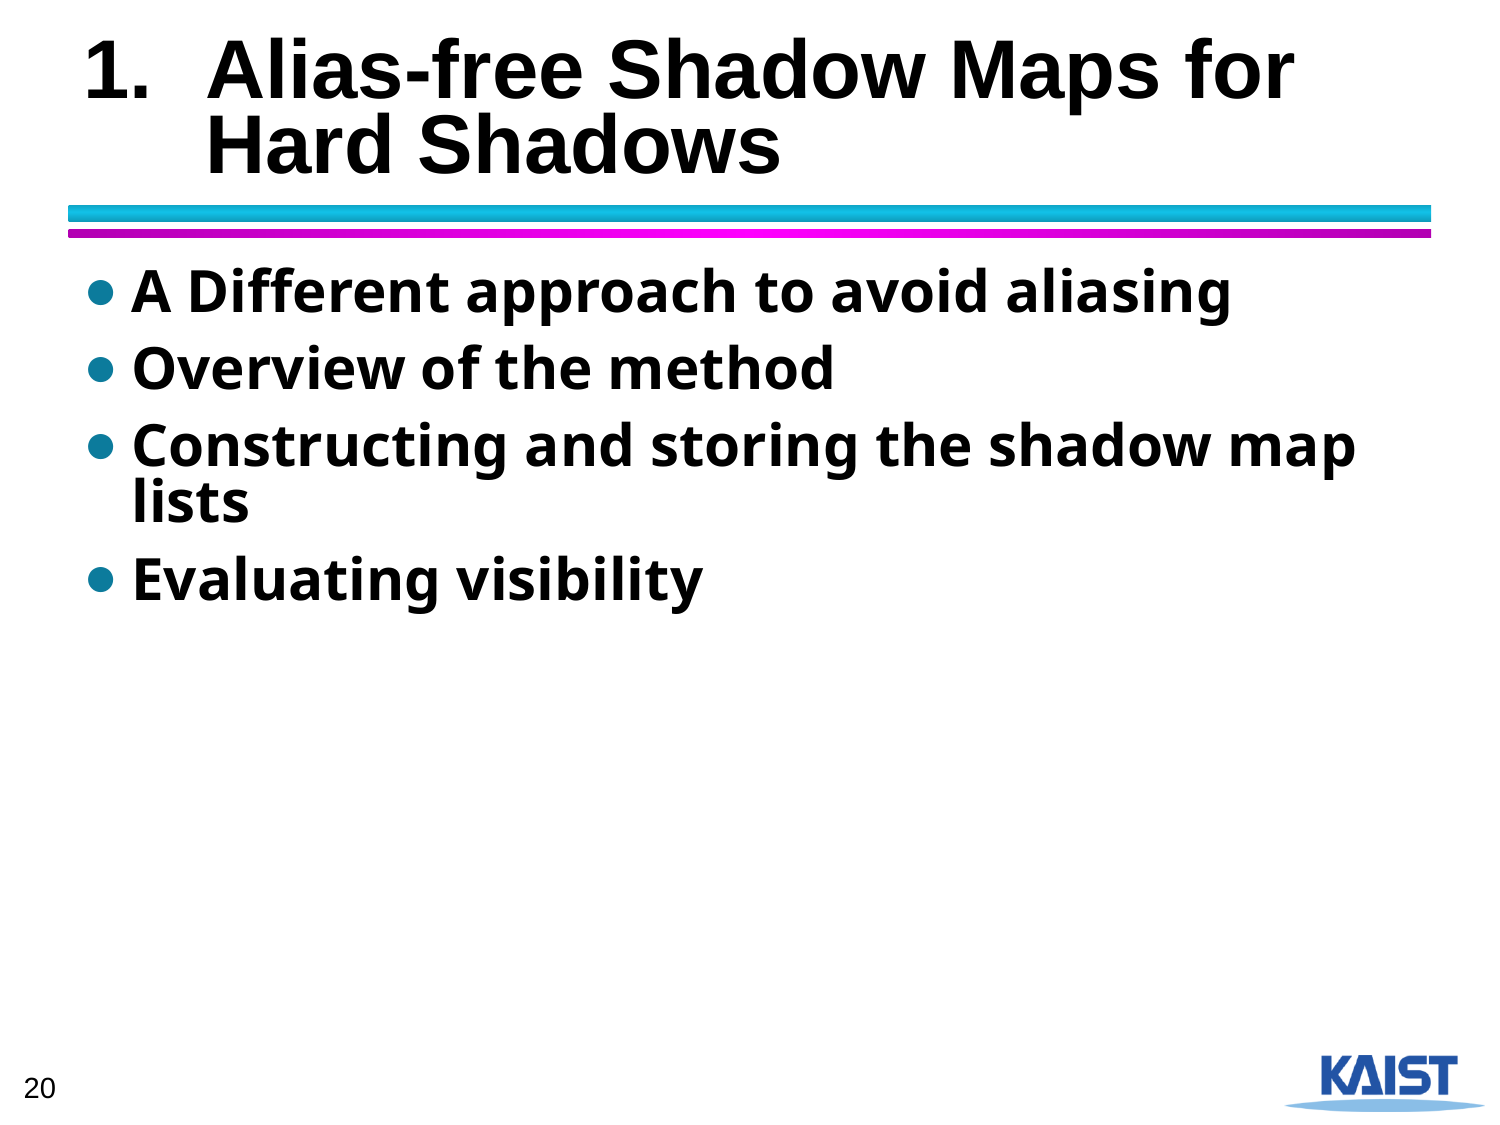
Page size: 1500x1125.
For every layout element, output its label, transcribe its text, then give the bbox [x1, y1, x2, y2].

list A Different approach to avoid aliasing Overview of the method Constructing and storing the shadow map lists Evaluating visibility [68, 259, 1434, 1093]
picture [1284, 1055, 1485, 1112]
title Alias-free Shadow Maps for Hard Shadows [68, 48, 1428, 199]
